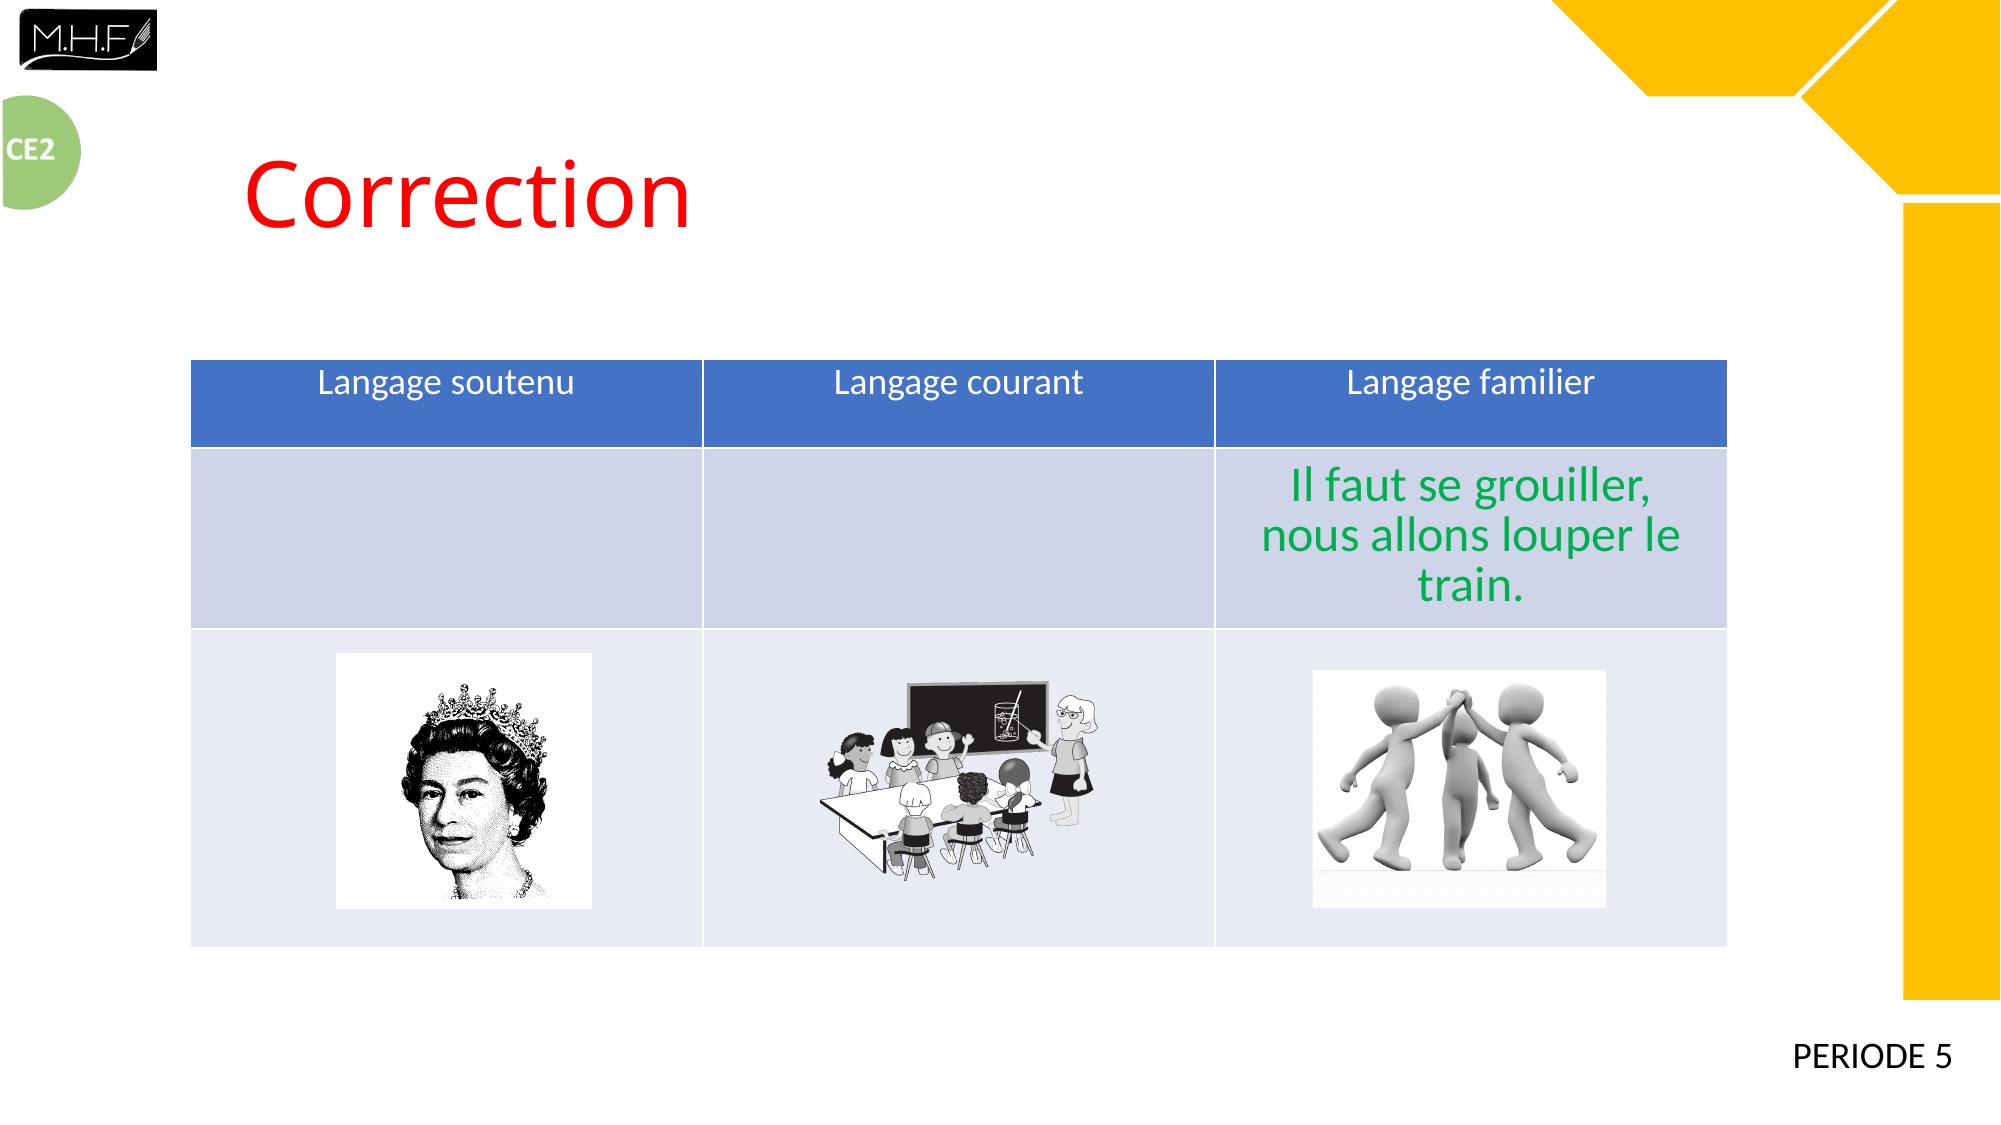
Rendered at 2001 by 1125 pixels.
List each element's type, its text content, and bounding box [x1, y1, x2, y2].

table_header Langage familier [1216, 360, 1727, 447]
table_cell [704, 449, 1214, 628]
table_cell [1216, 630, 1727, 947]
picture [335, 653, 592, 909]
text_box [1549, 0, 1892, 98]
text_box [1902, 202, 2000, 1001]
table_cell [191, 449, 702, 628]
picture [0, 95, 101, 210]
table_header Langage soutenu [191, 360, 702, 447]
table_cell [191, 630, 702, 947]
text_box [1799, 0, 2000, 196]
picture [16, 7, 157, 74]
table_cell [704, 630, 1214, 947]
title Correction [227, 96, 1638, 358]
picture [1312, 670, 1607, 908]
table_cell Il faut se grouiller, nous allons louper le train. [1216, 449, 1727, 628]
table_header Langage courant [704, 360, 1214, 447]
picture [820, 681, 1098, 882]
text_box PERIODE 5 [1364, 1023, 1969, 1125]
